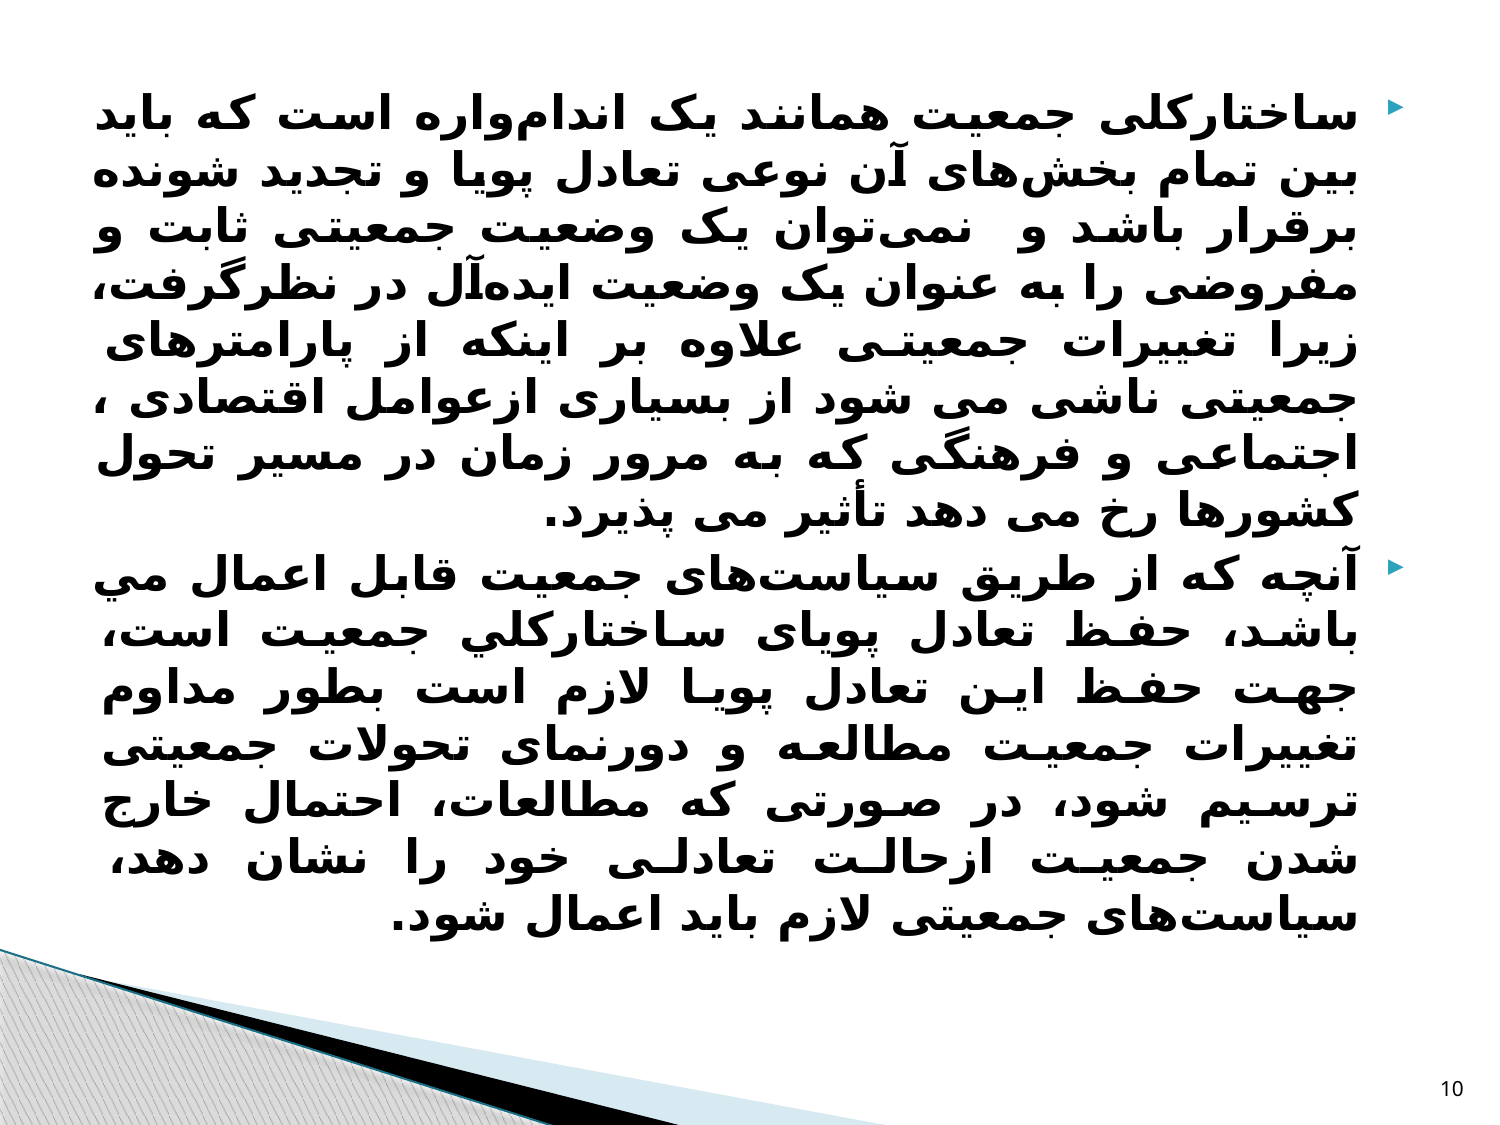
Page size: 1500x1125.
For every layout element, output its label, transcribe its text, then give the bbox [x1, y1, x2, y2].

slide_number 10 [1418, 1051, 1479, 1112]
list ساختارکلی جمعیت همانند یک اندام‌واره است که باید بین تمام بخش‌های آن نوعی تعادل پویا و تجدید شونده برقرار باشد و نمی‌توان یک وضعیت جمعیتی ثابت و مفروضی را به عنوان یک وضعیت ایده‌آل در نظرگرفت، زیرا تغییرات جمعیتی علاوه بر اینکه از پارامترهای جمعیتی ناشی می شود از بسیاری ازعوامل اقتصادی ، اجتماعی و فرهنگی که به مرور زمان در مسیر تحول کشورها رخ می دهد تأثیر می پذیرد. آنچه که از طریق سیاست‌های جمعیت قابل اعمال مي باشد، حفظ تعادل پویای ساختارکلي جمعیت است، جهت حفظ این تعادل پویا لازم است بطور مداوم تغییرات جمعیت مطالعه و دورنمای تحولات جمعیتی ترسیم شود، در صورتی که مطالعات‌، احتمال خارج شدن جمعیت ازحالت تعادلی خود را نشان دهد، سیاست‌های جمعیتی لازم باید اعمال شود. [75, 75, 1425, 1005]
